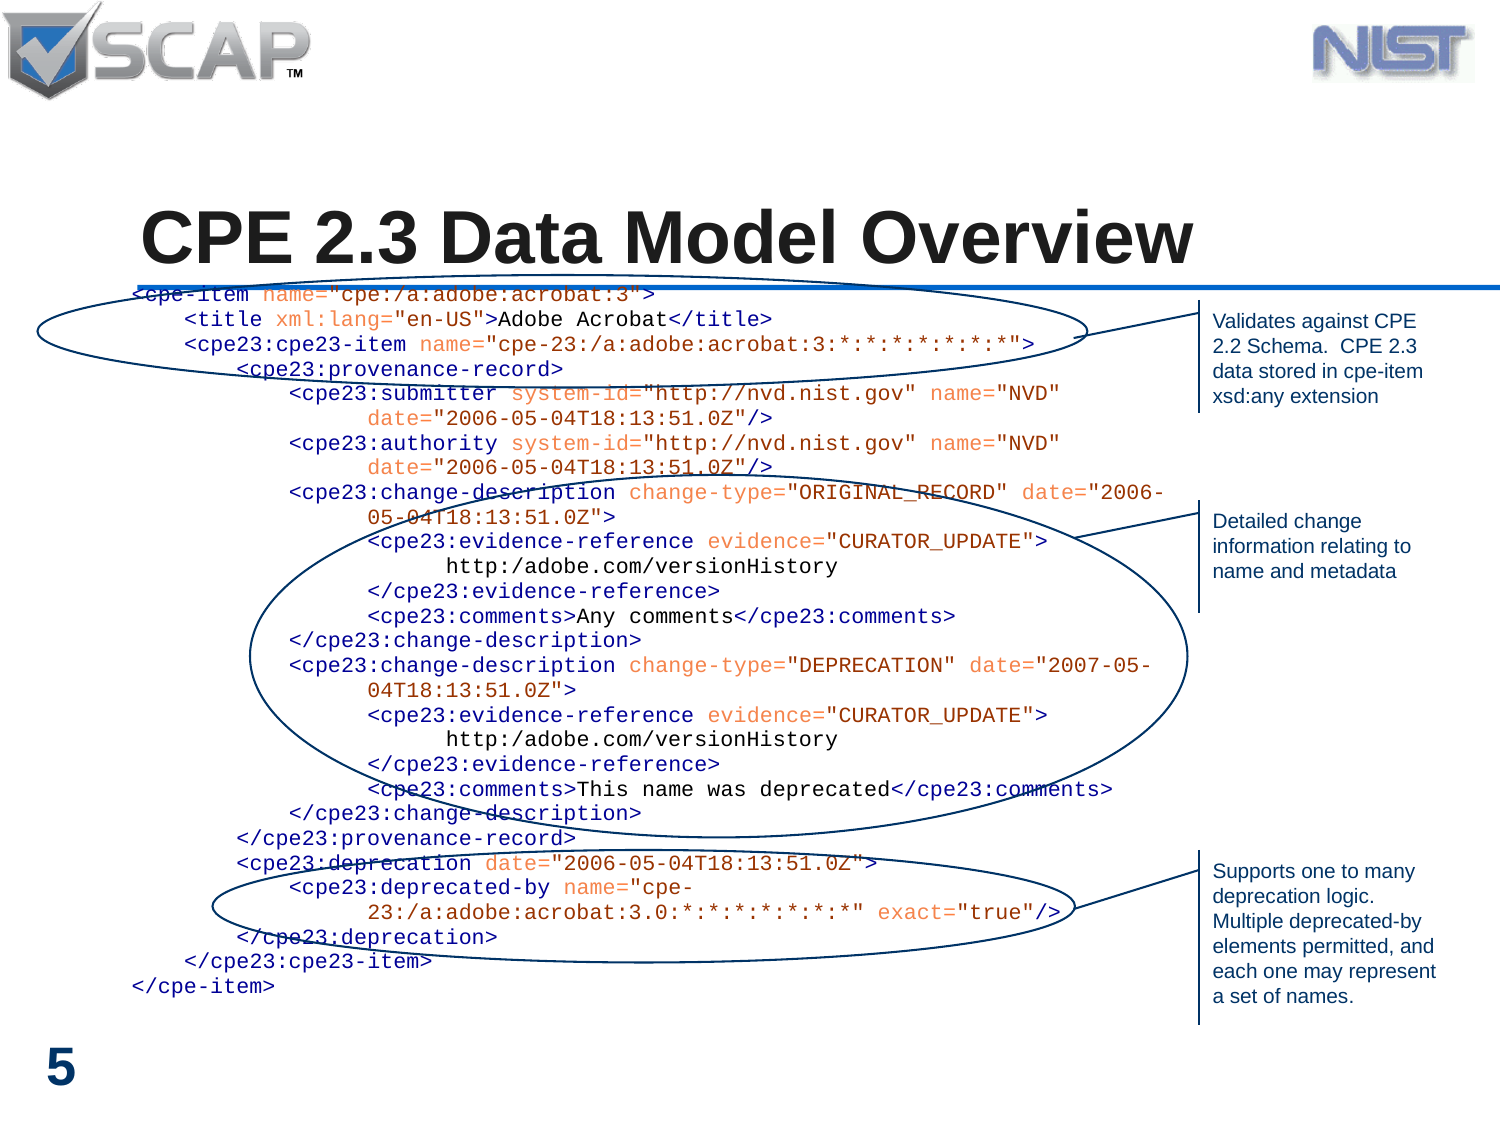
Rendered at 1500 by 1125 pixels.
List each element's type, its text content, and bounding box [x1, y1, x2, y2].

text_box Validates against CPE 2.2 Schema. CPE 2.3 data stored in cpe-item xsd:any extension [1213, 300, 1463, 413]
picture [0, 0, 313, 103]
title CPE 2.3 Data Model Overview [124, 99, 1426, 288]
slide_number 5 [13, 1023, 111, 1105]
text_box [1178, 619, 1188, 693]
picture [1312, 24, 1475, 83]
text_box [326, 275, 799, 281]
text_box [131, 283, 1173, 1125]
text_box Detailed change information relating to name and metadata [1213, 500, 1463, 613]
text_box [37, 299, 126, 363]
text_box Supports one to many deprecation logic. Multiple deprecated-by elements permitted, and each one may represent a set of names. [1213, 850, 1463, 1025]
